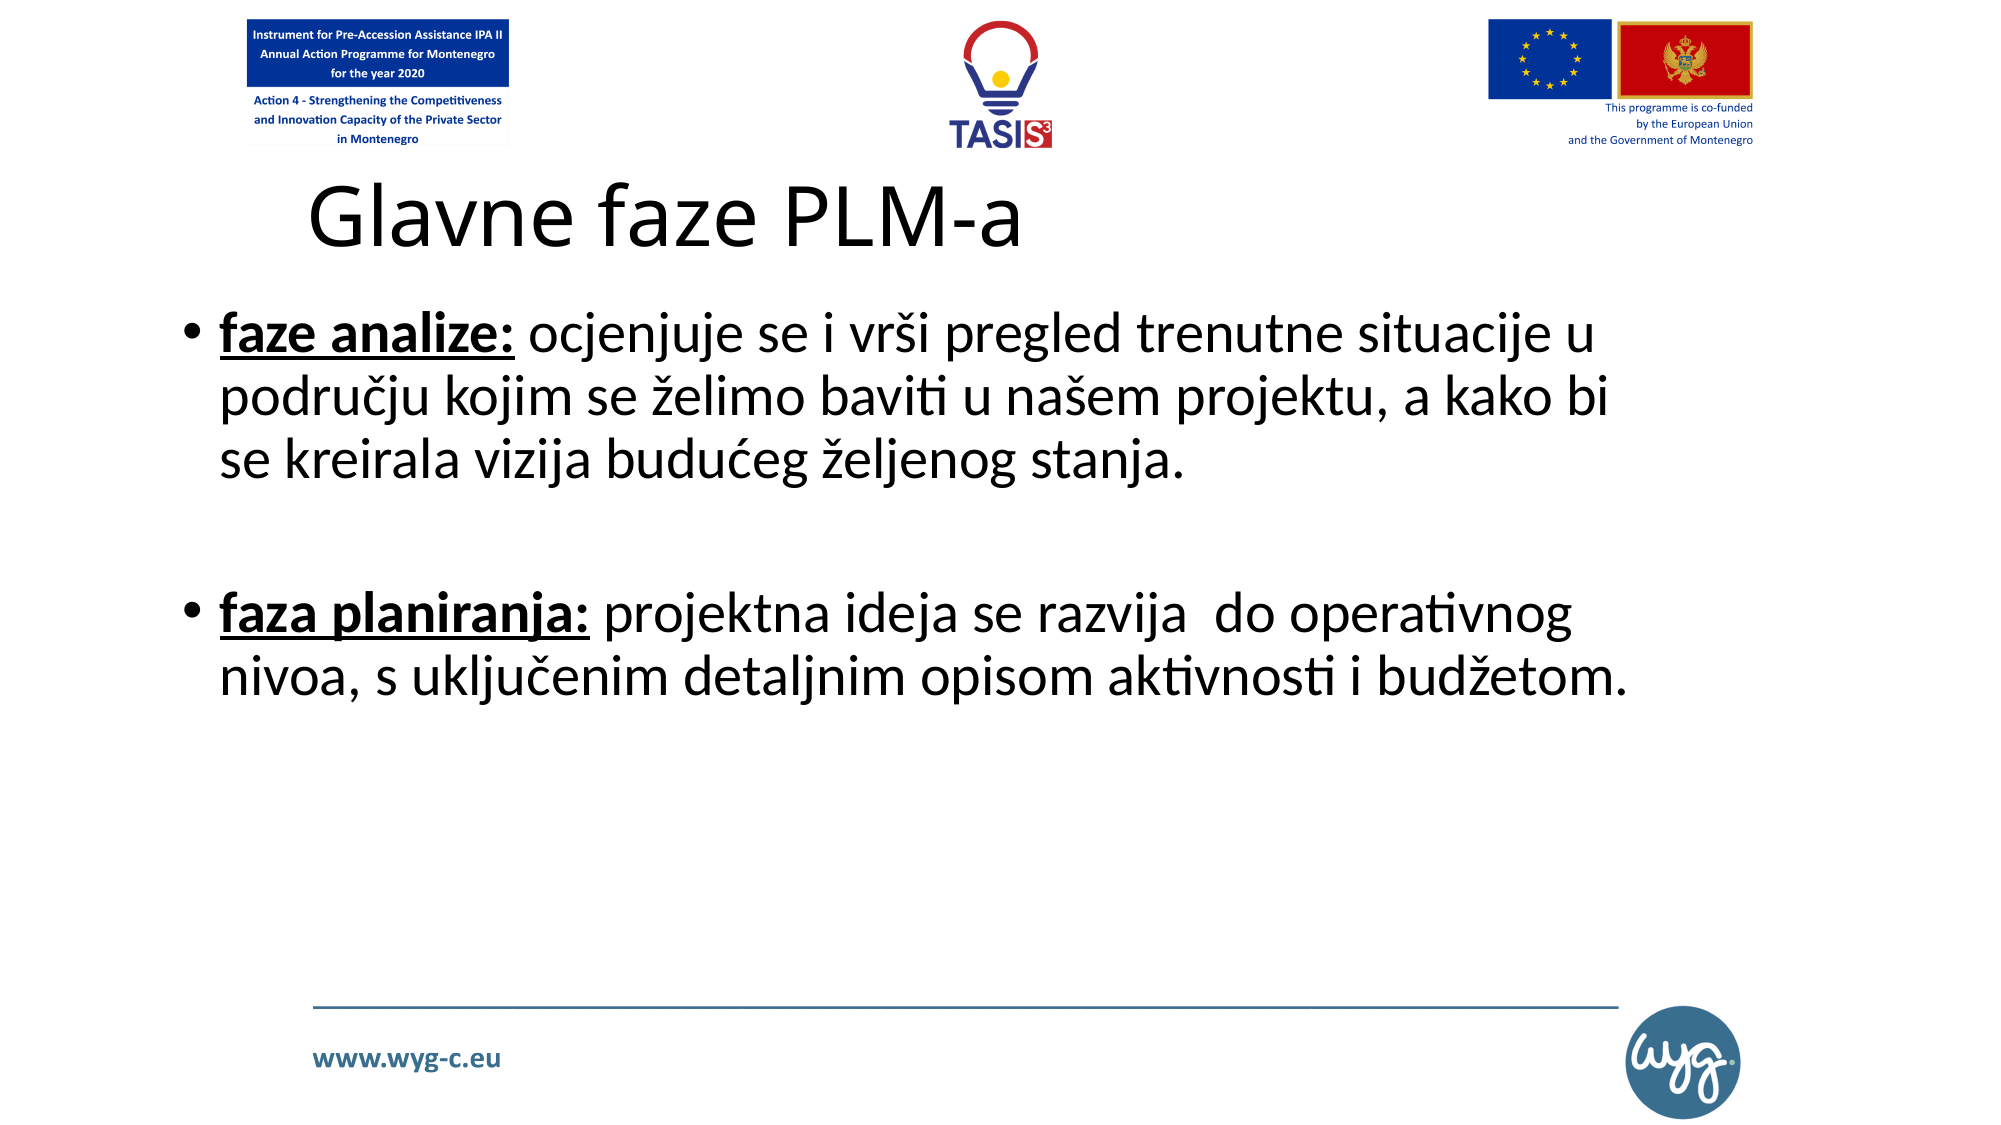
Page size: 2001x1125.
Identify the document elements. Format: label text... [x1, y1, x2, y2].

picture [246, 19, 1753, 149]
title Glavne faze PLM-a [291, 166, 1665, 273]
list faze analize: ocjenjuje se i vrši pregled trenutne situacije u području kojim se želimo baviti u našem projektu, a kako bi se kreirala vizija budućeg željenog stanja. faza planiranja: projektna ideja se razvija do operativnog nivoa, s uključenim detaljnim opisom aktivnosti i budžetom. [167, 294, 1686, 1051]
picture [312, 1000, 1743, 1125]
